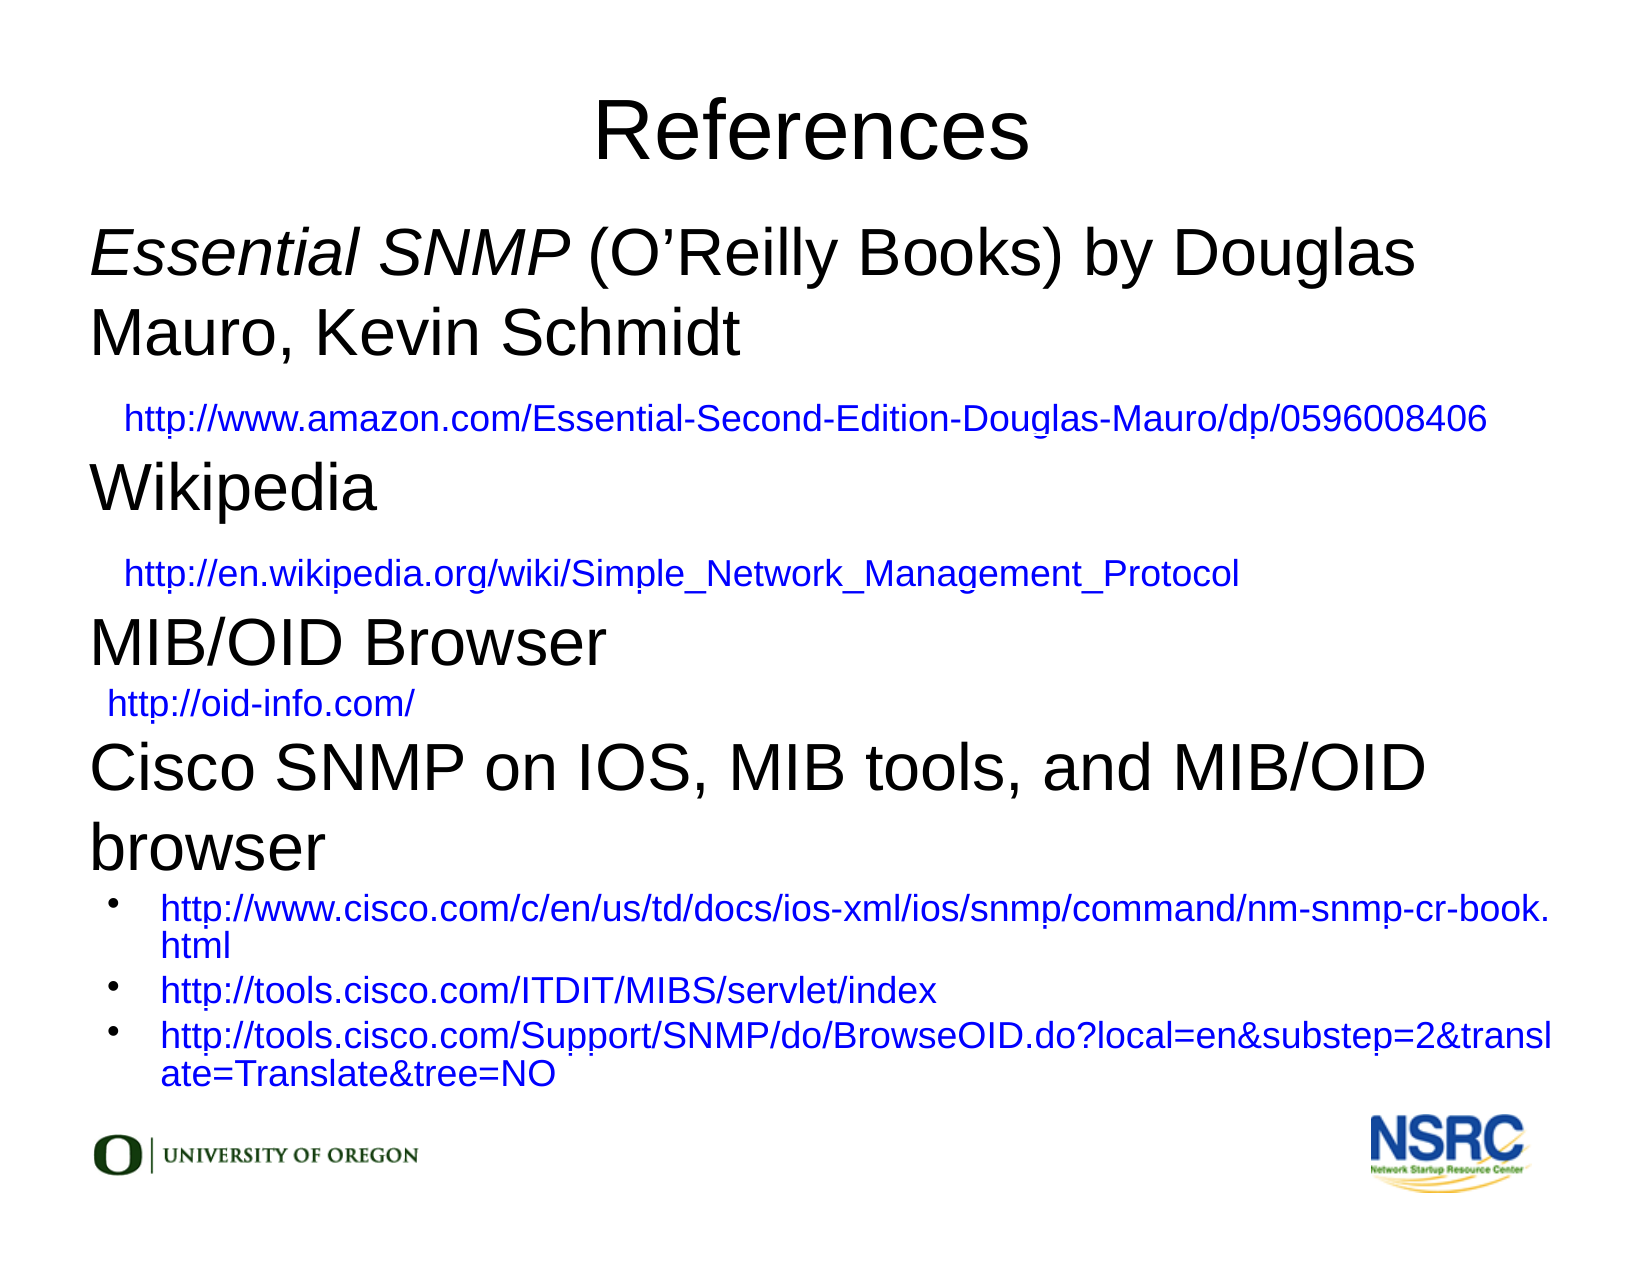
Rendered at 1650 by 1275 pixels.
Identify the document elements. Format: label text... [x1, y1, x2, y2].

text_box Essential SNMP (O’Reilly Books) by Douglas Mauro, Kevin Schmidt http://www.amazon.com/Essential-Second-Edition-Douglas-Mauro/dp/0596008406 Wikipedia http://en.wikipedia.org/wiki/Simple_Network_Management_Protocol MIB/OID Browser http://oid-info.com/ Cisco SNMP on IOS, MIB tools, and MIB/OID browser http://www.cisco.com/c/en/us/td/docs/ios-xml/ios/snmp/command/nm-snmp-cr-book.html http://tools.cisco.com/ITDIT/MIBS/servlet/index http://tools.cisco.com/Support/SNMP/do/BrowseOID.do?local=en&substep=2&translate=Translate&tree=NO [89, 209, 1566, 1108]
picture [1371, 1114, 1532, 1193]
text_box References [133, 58, 1491, 192]
picture [92, 1133, 420, 1177]
